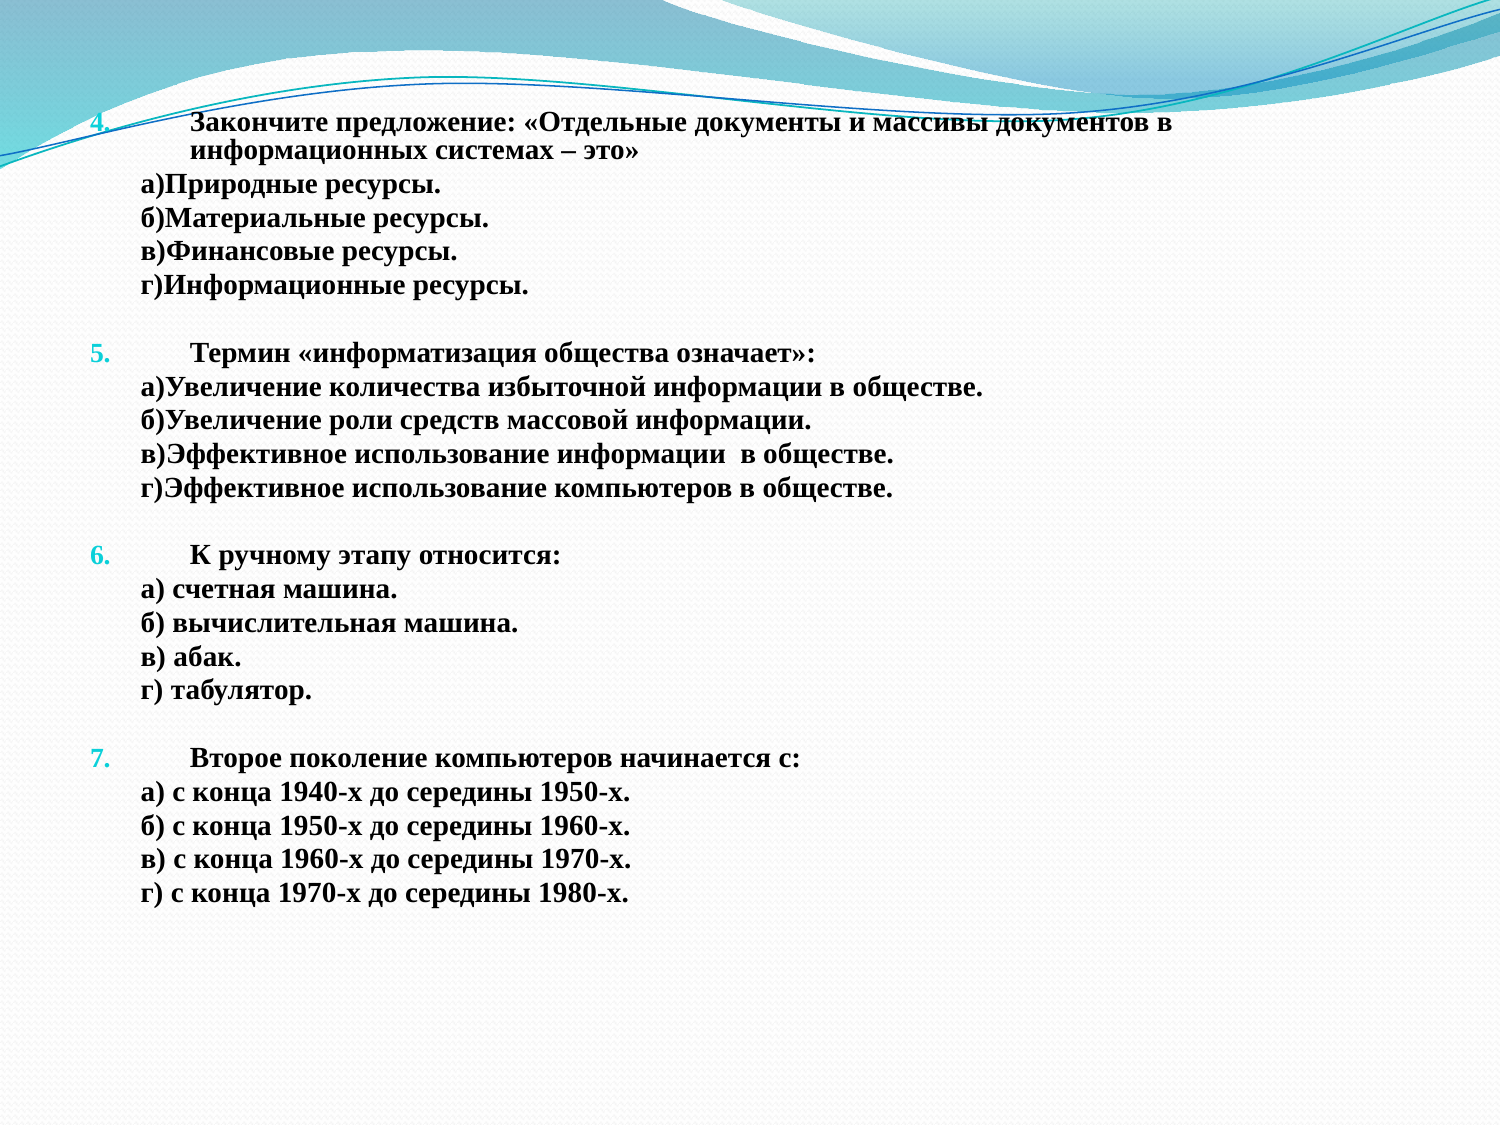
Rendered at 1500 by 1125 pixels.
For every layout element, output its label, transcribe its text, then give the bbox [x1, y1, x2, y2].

list Закончите предложение: «Отдельные документы и массивы документов в информационных системах – это» а)Природные ресурсы. б)Материальные ресурсы. в)Финансовые ресурсы. г)Информационные ресурсы. Термин «информатизация общества означает»: а)Увеличение количества избыточной информации в обществе. б)Увеличение роли средств массовой информации. в)Эффективное использование информации в обществе. г)Эффективное использование компьютеров в обществе. К ручному этапу относится: а) счетная машина. б) вычислительная машина. в) абак. г) табулятор. Второе поколение компьютеров начинается с: а) с конца 1940-х до середины 1950-х. б) с конца 1950-х до середины 1960-х. в) с конца 1960-х до середины 1970-х. г) с конца 1970-х до середины 1980-х. [74, 101, 1426, 1071]
